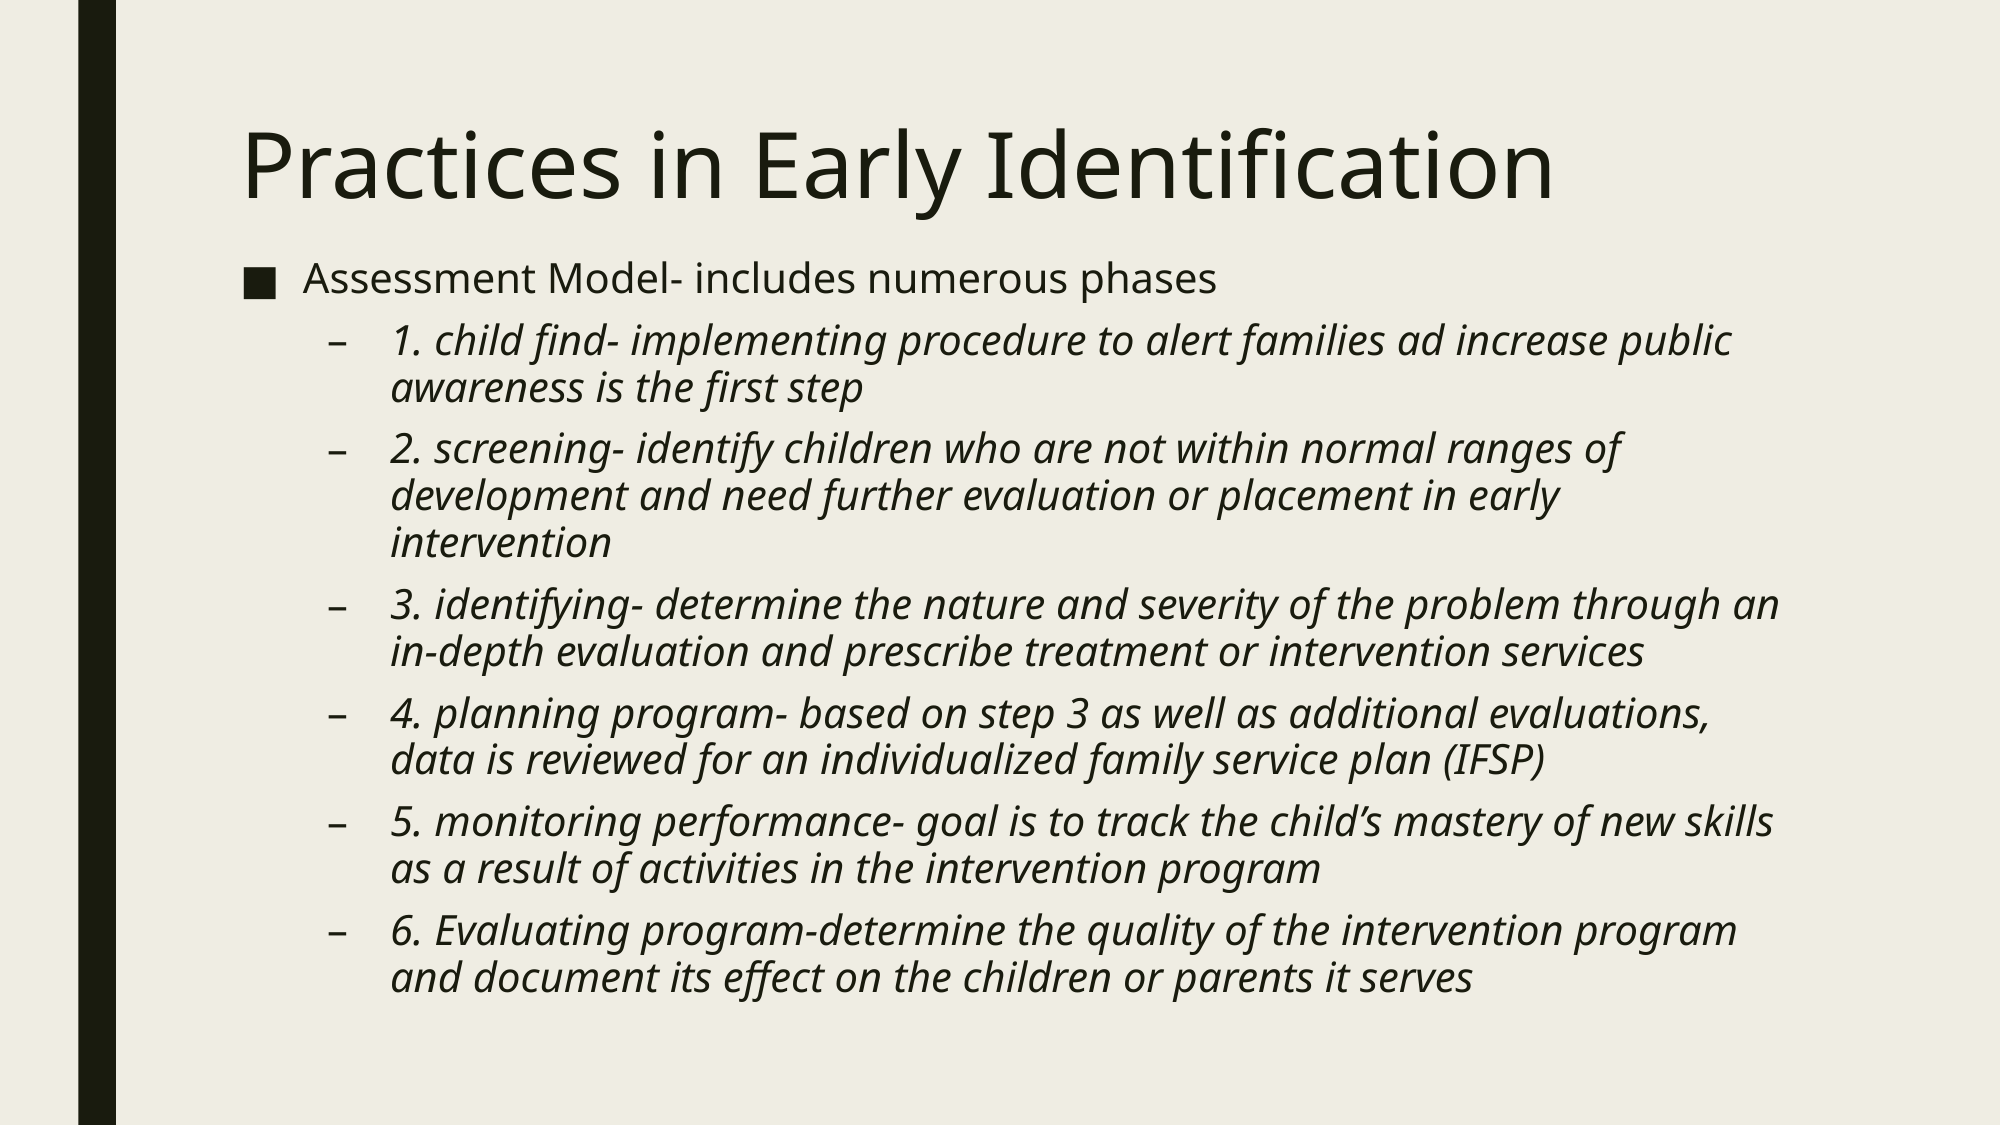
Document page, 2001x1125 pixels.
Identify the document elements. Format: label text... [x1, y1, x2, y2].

title Practices in Early Identification [225, 112, 1800, 248]
list Assessment Model- includes numerous phases 1. child find- implementing procedure to alert families ad increase public awareness is the first step 2. screening- identify children who are not within normal ranges of development and need further evaluation or placement in early intervention 3. identifying- determine the nature and severity of the problem through an in-depth evaluation and prescribe treatment or intervention services 4. planning program- based on step 3 as well as additional evaluations, data is reviewed for an individualized family service plan (IFSP) 5. monitoring performance- goal is to track the child’s mastery of new skills as a result of activities in the intervention program 6. Evaluating program-determine the quality of the intervention program and document its effect on the children or parents it serves [225, 248, 1800, 963]
